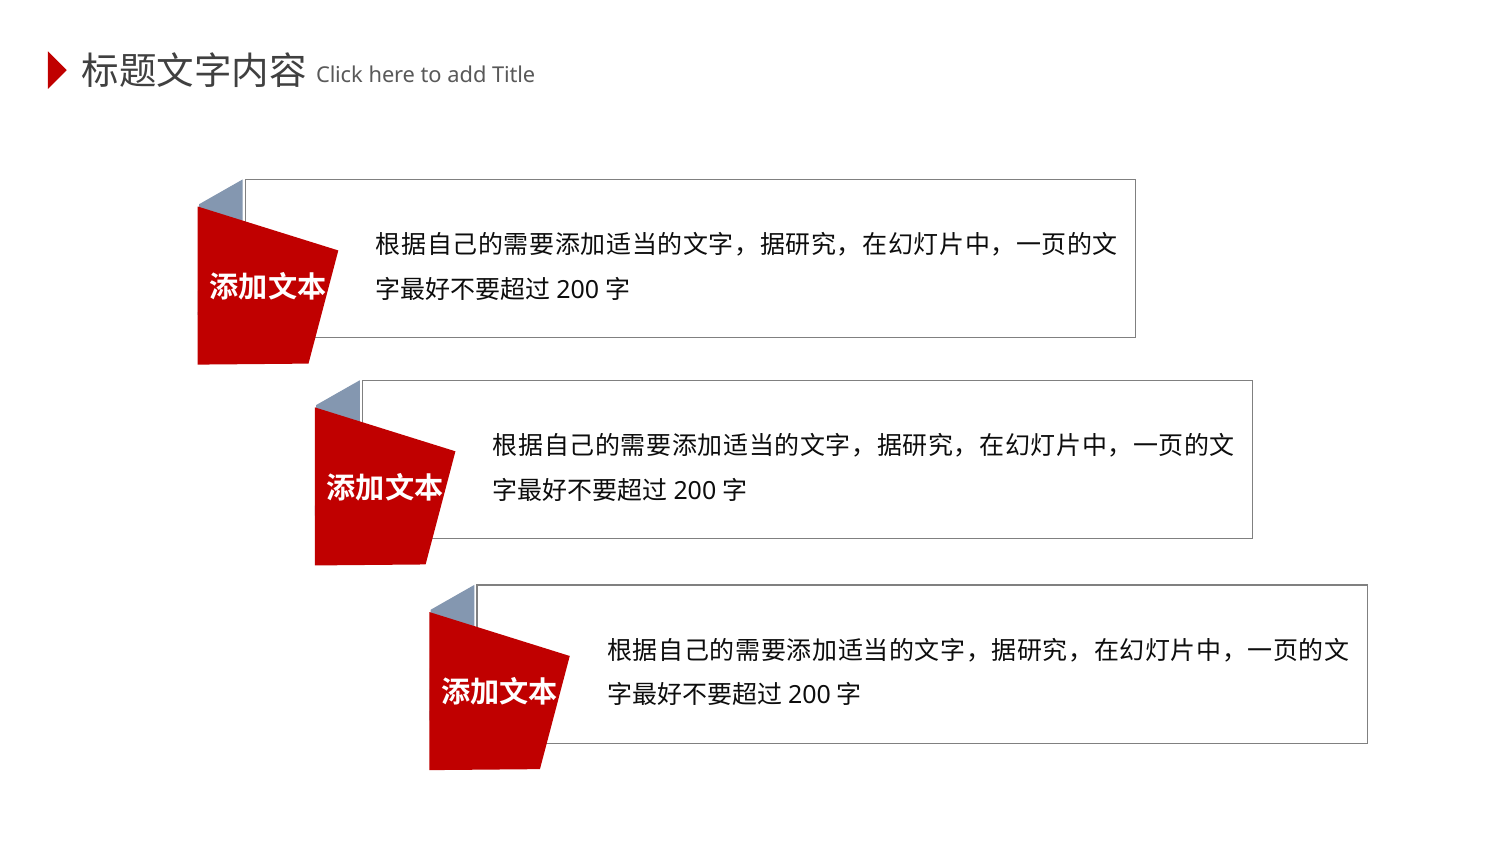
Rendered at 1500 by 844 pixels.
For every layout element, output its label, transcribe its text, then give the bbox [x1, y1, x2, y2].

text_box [48, 39, 558, 101]
text_box 添加文本 [313, 405, 457, 567]
text_box [316, 380, 360, 420]
text_box 根据自己的需要添加适当的文字，据研究，在幻灯片中，一页的文字最好不要超过200字 [476, 584, 1368, 744]
text_box 根据自己的需要添加适当的文字，据研究，在幻灯片中，一页的文字最好不要超过200字 [361, 379, 1254, 539]
text_box [430, 584, 475, 624]
text_box 根据自己的需要添加适当的文字，据研究，在幻灯片中，一页的文字最好不要超过200字 [244, 178, 1136, 339]
text_box 添加文本 [196, 205, 340, 366]
text_box [199, 179, 243, 219]
text_box 添加文本 [428, 610, 572, 772]
